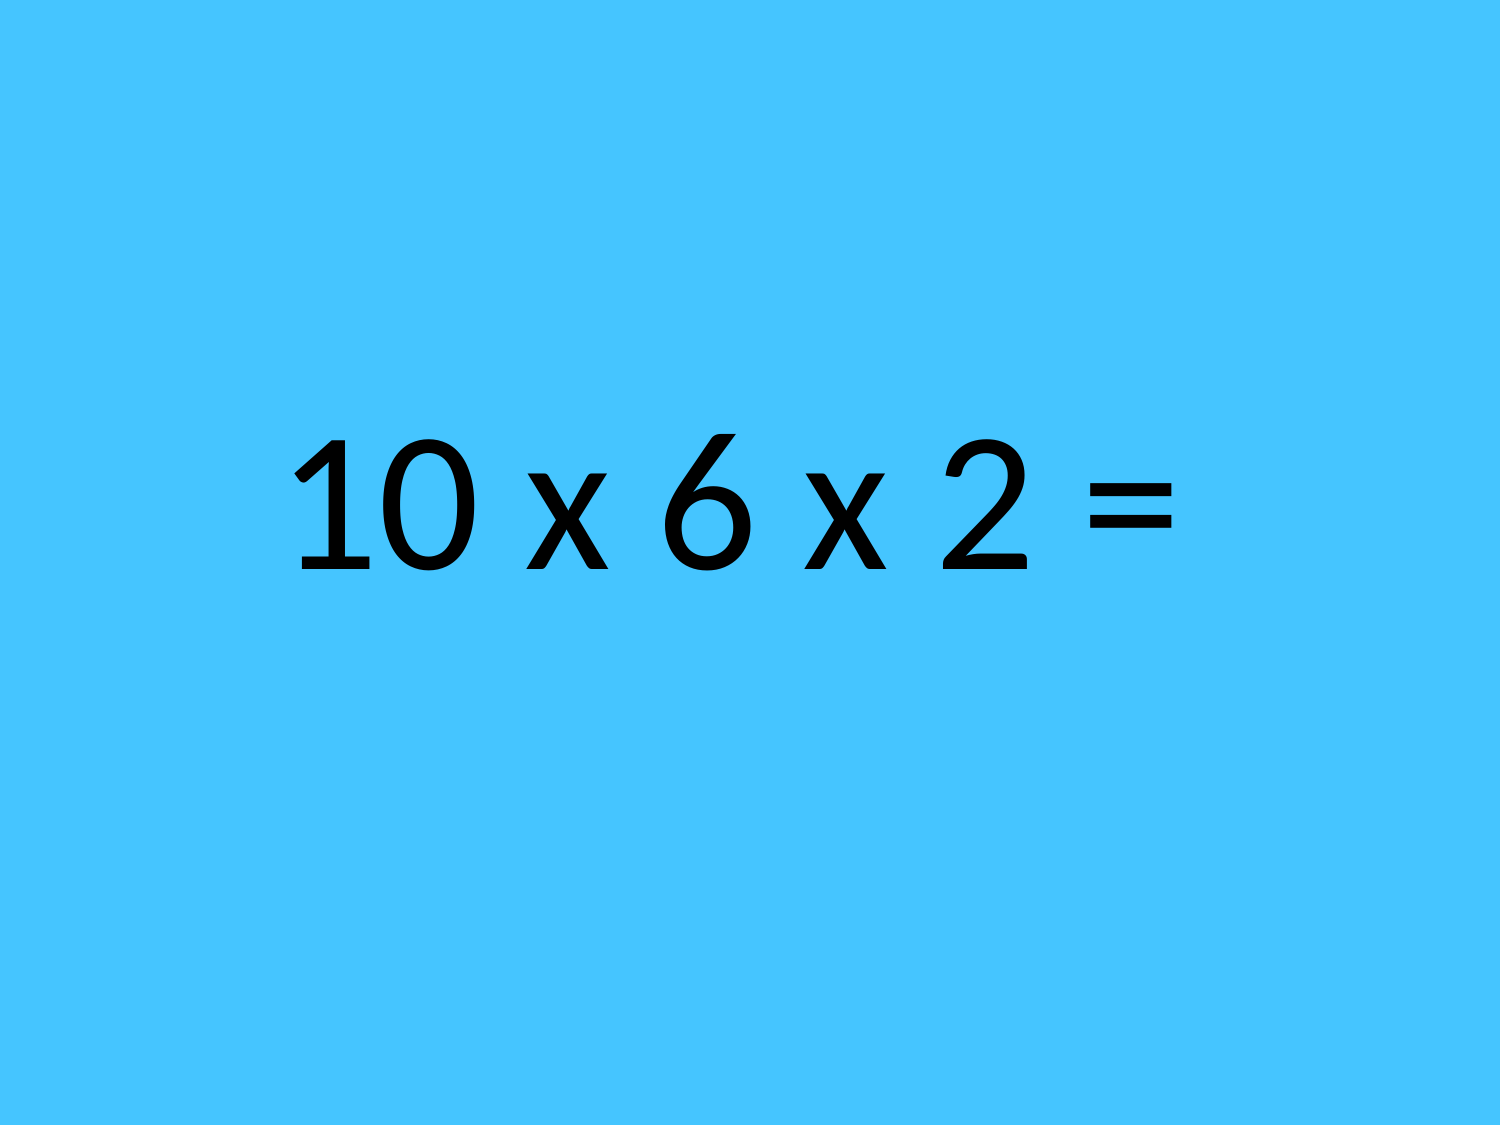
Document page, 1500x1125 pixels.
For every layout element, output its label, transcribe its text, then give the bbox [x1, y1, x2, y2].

text_box 10 x 6 x 2 = [262, 362, 1200, 618]
